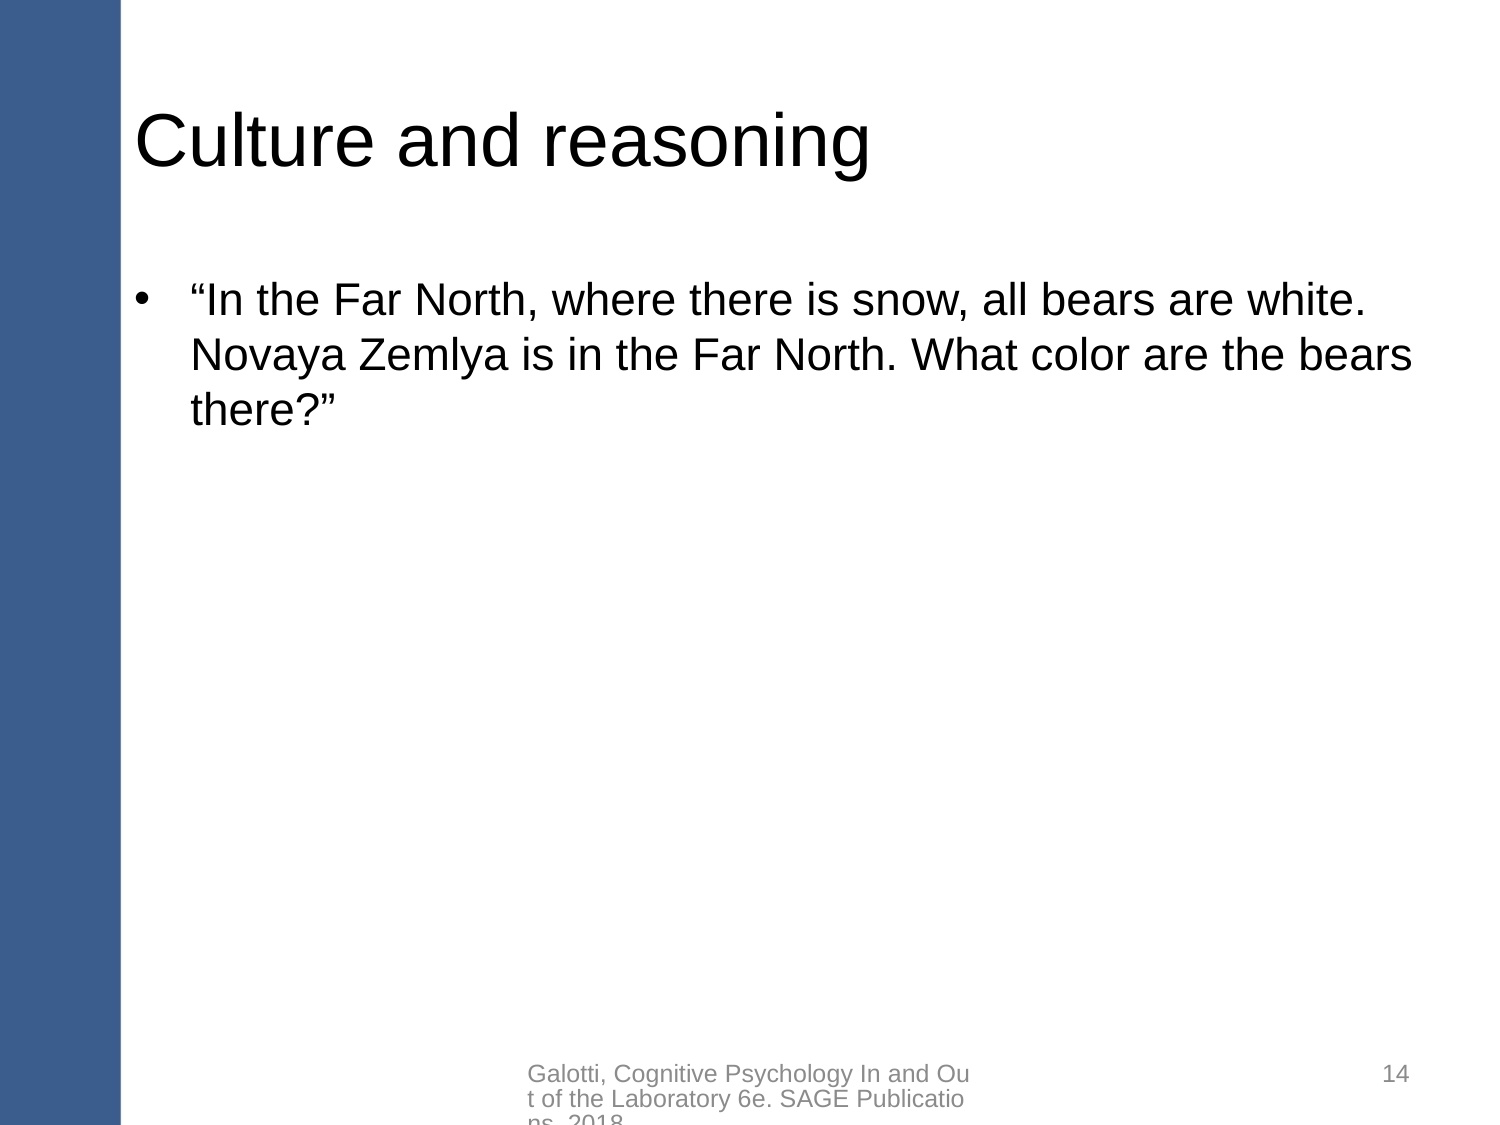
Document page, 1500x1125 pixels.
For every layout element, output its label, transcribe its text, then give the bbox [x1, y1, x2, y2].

title Culture and reasoning [119, 42, 1470, 230]
picture [0, 0, 1500, 1125]
list “In the Far North, where there is snow, all bears are white. Novaya Zemlya is in the Far North. What color are the bears there?” [119, 262, 1470, 1005]
footer Galotti, Cognitive Psychology In and Out of the Laboratory 6e. SAGE Publications, 2018. [512, 1042, 988, 1103]
slide_number 14 [1074, 1042, 1425, 1103]
